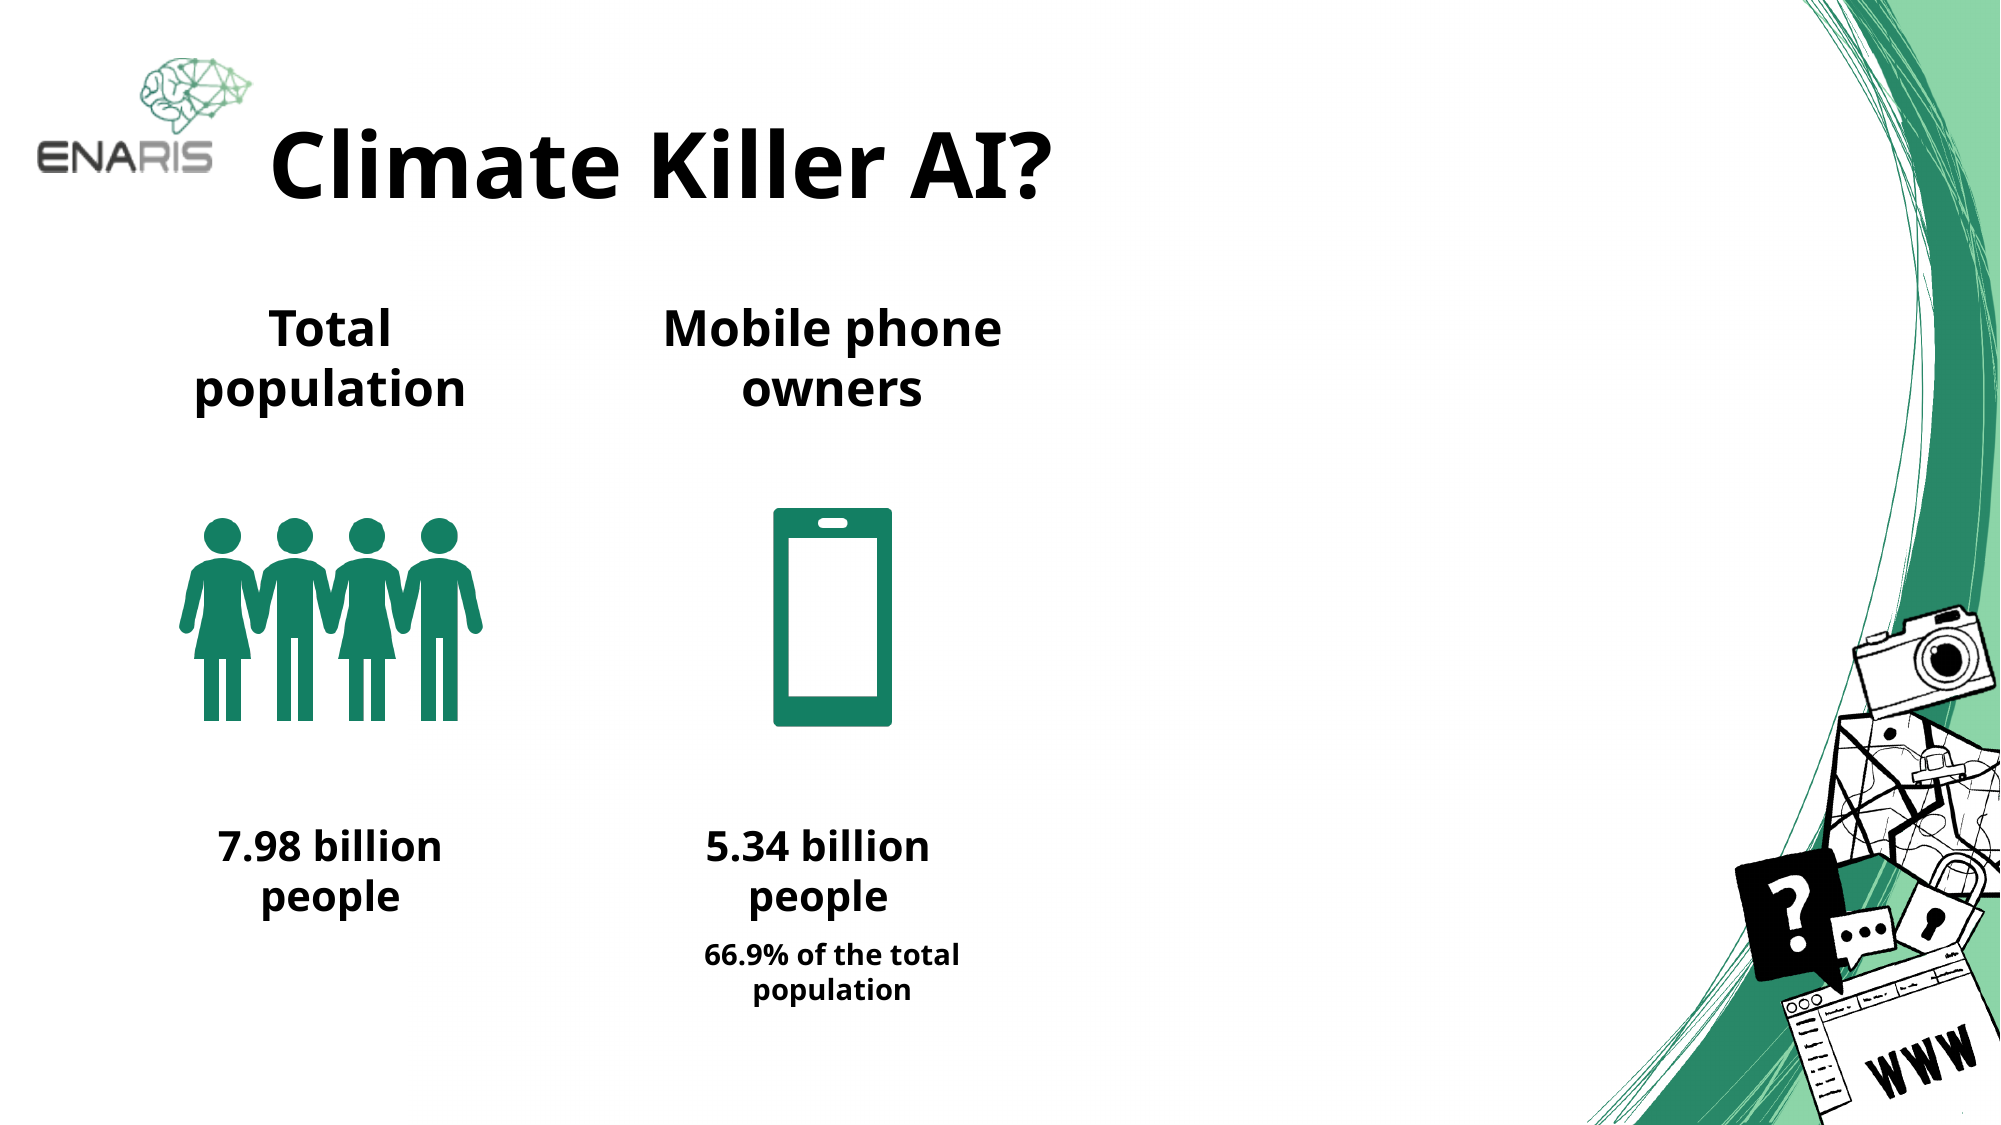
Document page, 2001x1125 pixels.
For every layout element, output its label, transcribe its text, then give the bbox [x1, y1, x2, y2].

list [157, 445, 504, 793]
text_box Total population [124, 289, 537, 424]
text_box 7.98 billion people [157, 812, 504, 928]
text_box 66.9% of the total population [650, 928, 1014, 1014]
picture [37, 58, 254, 173]
title Climate Killer AI? [253, 59, 1863, 278]
text_box 5.34 billion people [636, 812, 1000, 928]
text_box Mobile phone owners [636, 289, 1028, 424]
picture [408, 0, 2000, 1125]
